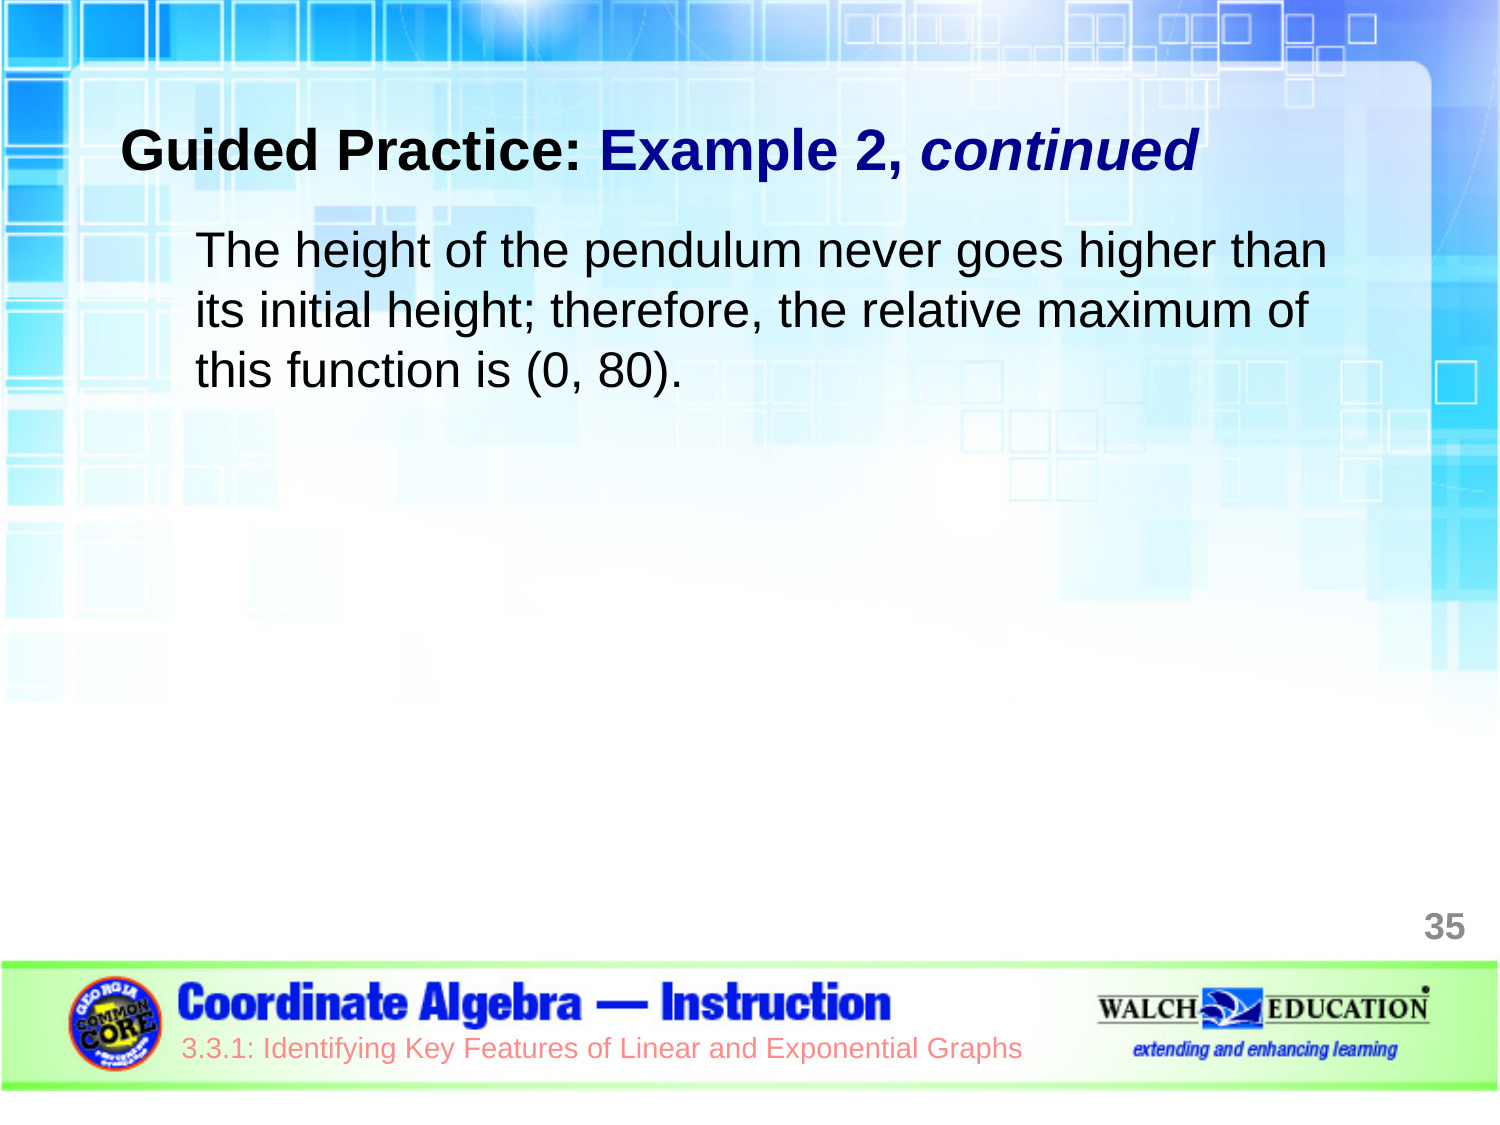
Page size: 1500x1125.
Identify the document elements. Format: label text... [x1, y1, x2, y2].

subtitle Guided Practice: Example 2, continued The height of the pendulum never goes higher than its initial height; therefore, the relative maximum of this function is (0, 80). [105, 105, 1394, 925]
footer 3.3.1: Identifying Key Features of Linear and Exponential Graphs [166, 1024, 1080, 1069]
picture [1, 0, 1500, 1091]
slide_number 35 [1361, 901, 1481, 949]
